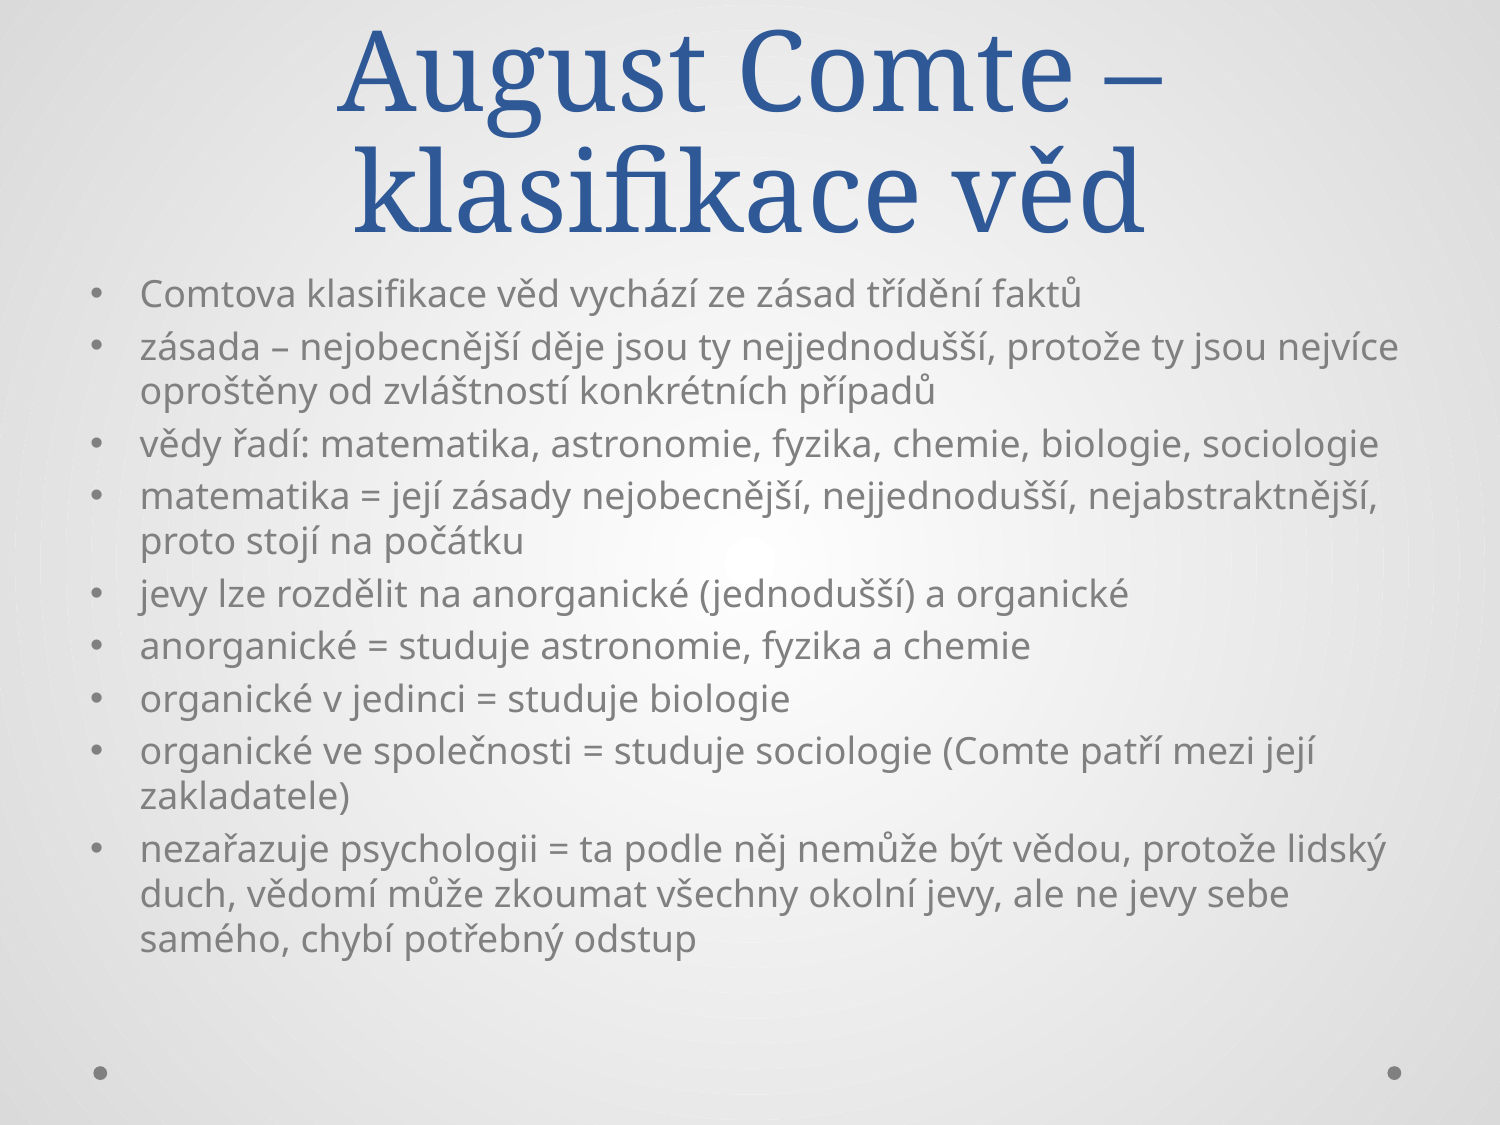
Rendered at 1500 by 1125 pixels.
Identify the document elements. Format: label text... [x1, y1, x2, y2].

title August Comte – klasifikace věd [75, 0, 1425, 262]
list Comtova klasifikace věd vychází ze zásad třídění faktů zásada – nejobecnější děje jsou ty nejjednodušší, protože ty jsou nejvíce oproštěny od zvláštností konkrétních případů vědy řadí: matematika, astronomie, fyzika, chemie, biologie, sociologie matematika = její zásady nejobecnější, nejjednodušší, nejabstraktnější, proto stojí na počátku jevy lze rozdělit na anorganické (jednodušší) a organické anorganické = studuje astronomie, fyzika a chemie organické v jedinci = studuje biologie organické ve společnosti = studuje sociologie (Comte patří mezi její zakladatele) nezařazuje psychologii = ta podle něj nemůže být vědou, protože lidský duch, vědomí může zkoumat všechny okolní jevy, ale ne jevy sebe samého, chybí potřebný odstup [75, 262, 1425, 1005]
